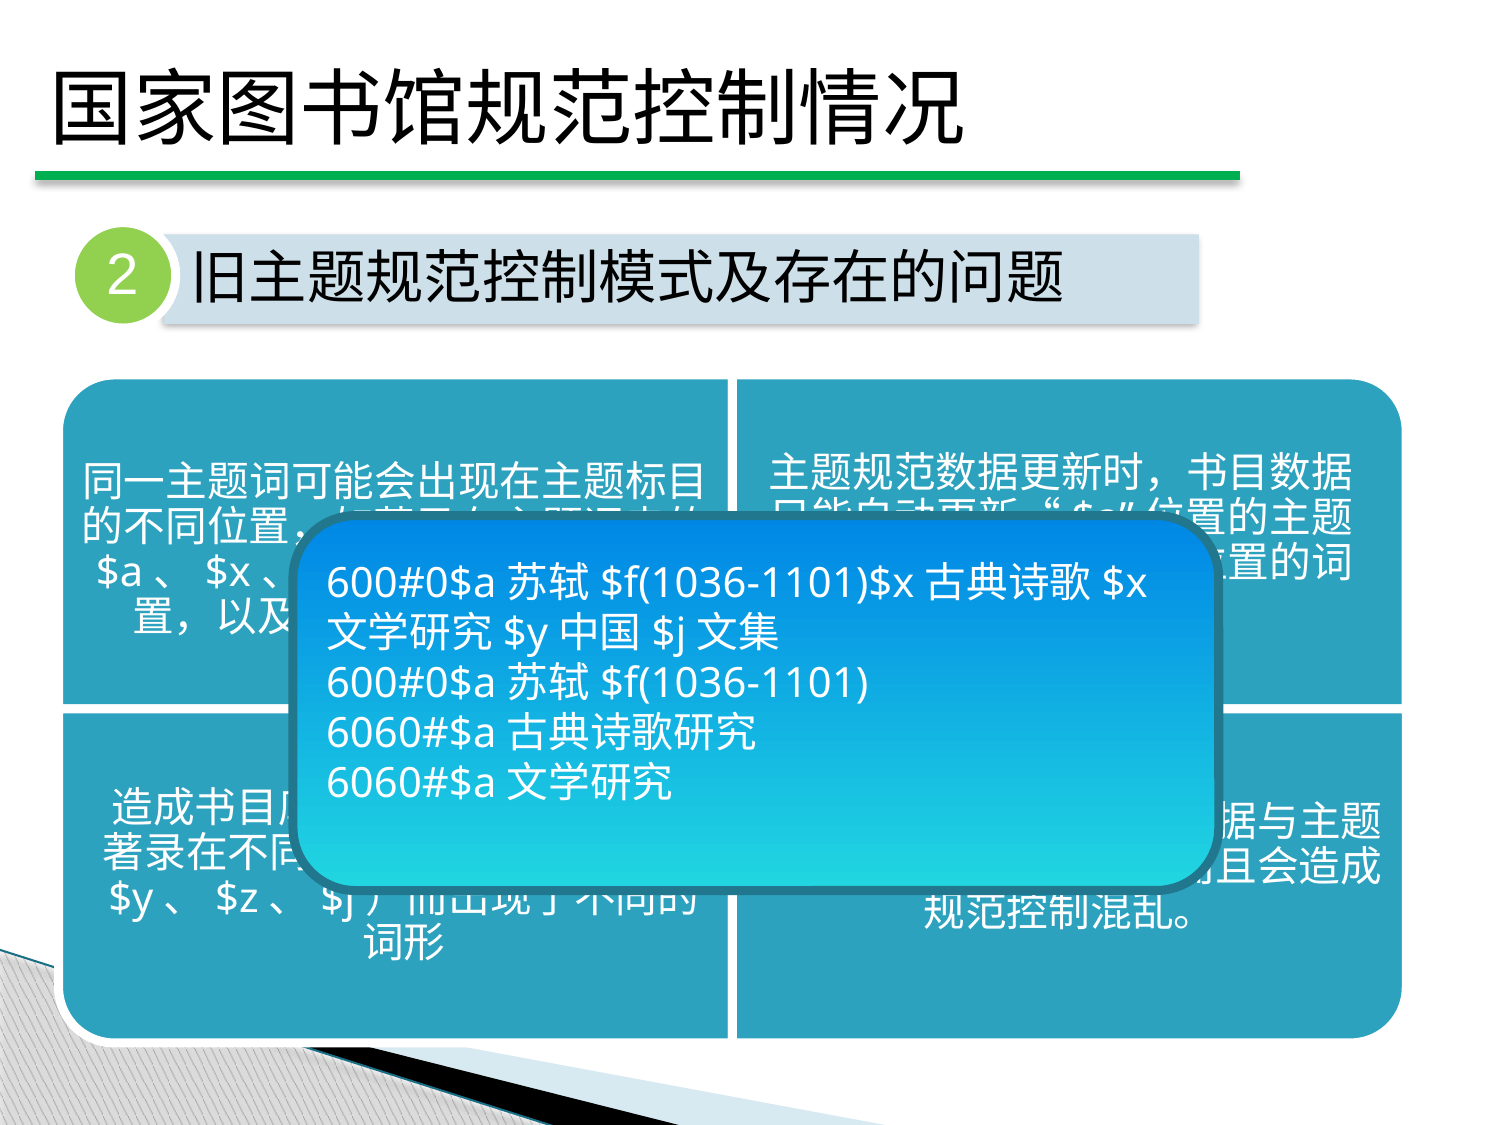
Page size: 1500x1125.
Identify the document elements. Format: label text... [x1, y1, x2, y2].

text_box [58, 374, 1407, 1044]
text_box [70, 222, 1199, 329]
text_box 国家图书馆规范控制情况 [35, 46, 1386, 164]
